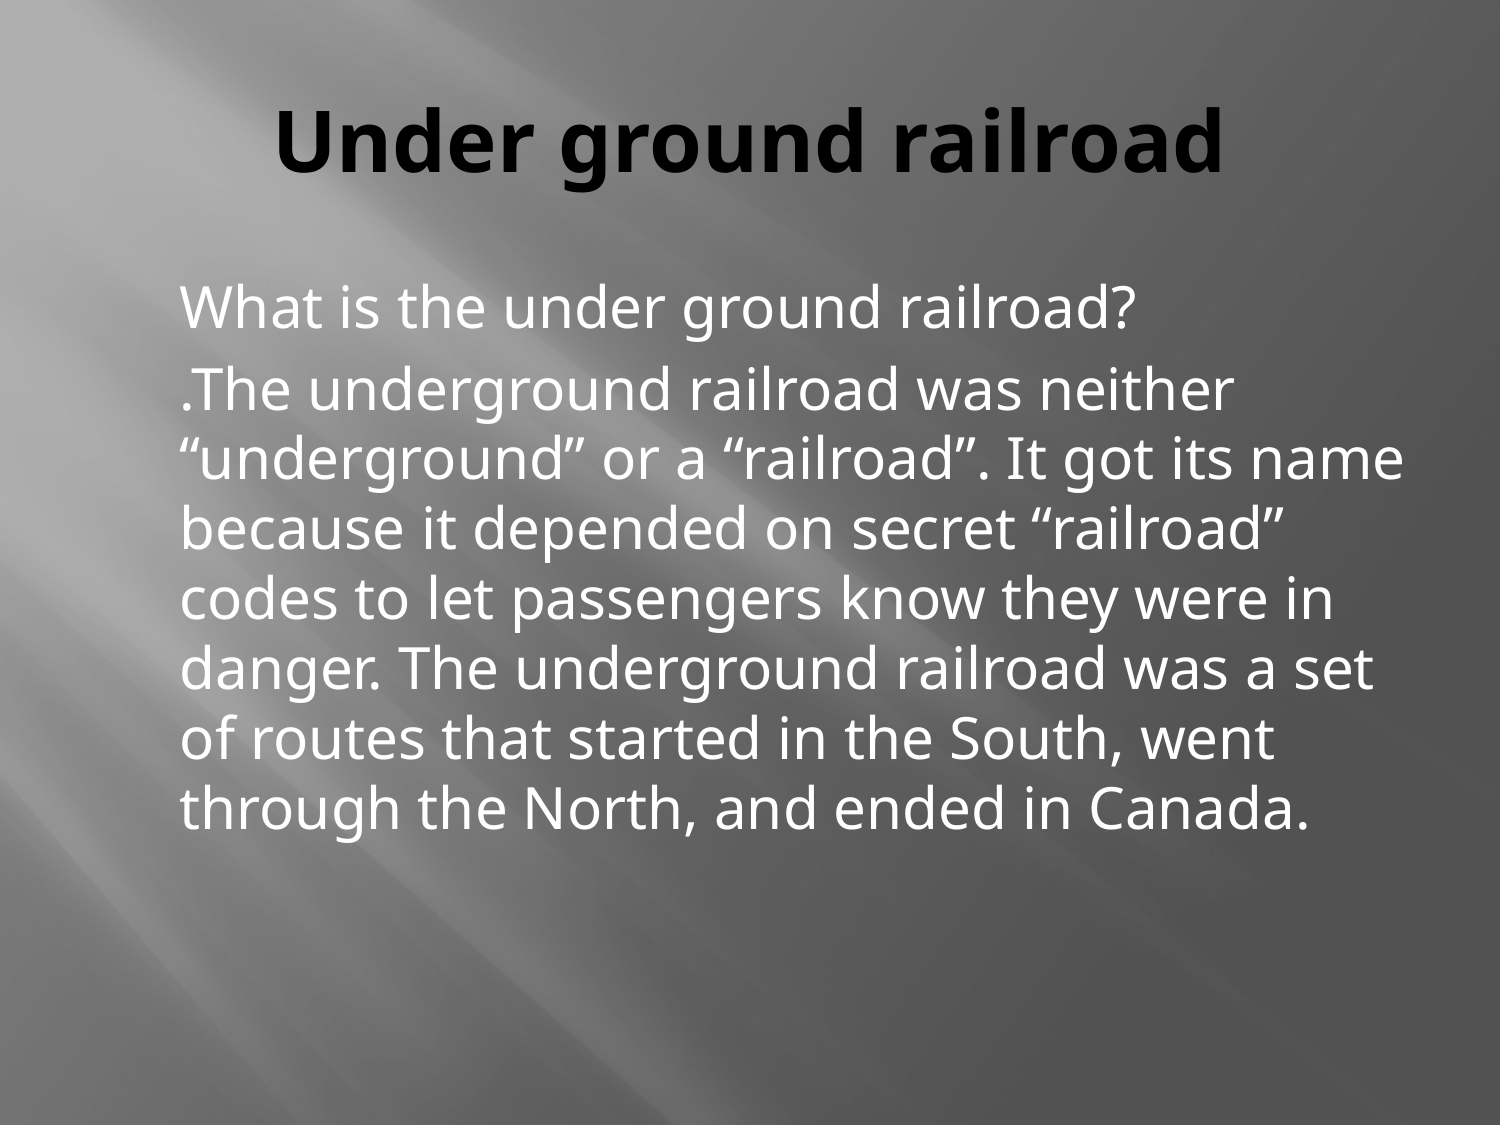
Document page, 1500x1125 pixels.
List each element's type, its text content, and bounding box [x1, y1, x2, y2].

text_box [374, 123, 1125, 228]
list What is the under ground railroad? .The underground railroad was neither “underground” or a “railroad”. It got its name because it depended on secret “railroad” codes to let passengers know they were in danger. The underground railroad was a set of routes that started in the South, went through the North, and ended in Canada. [75, 262, 1425, 1035]
title Under ground railroad [75, 45, 1425, 233]
